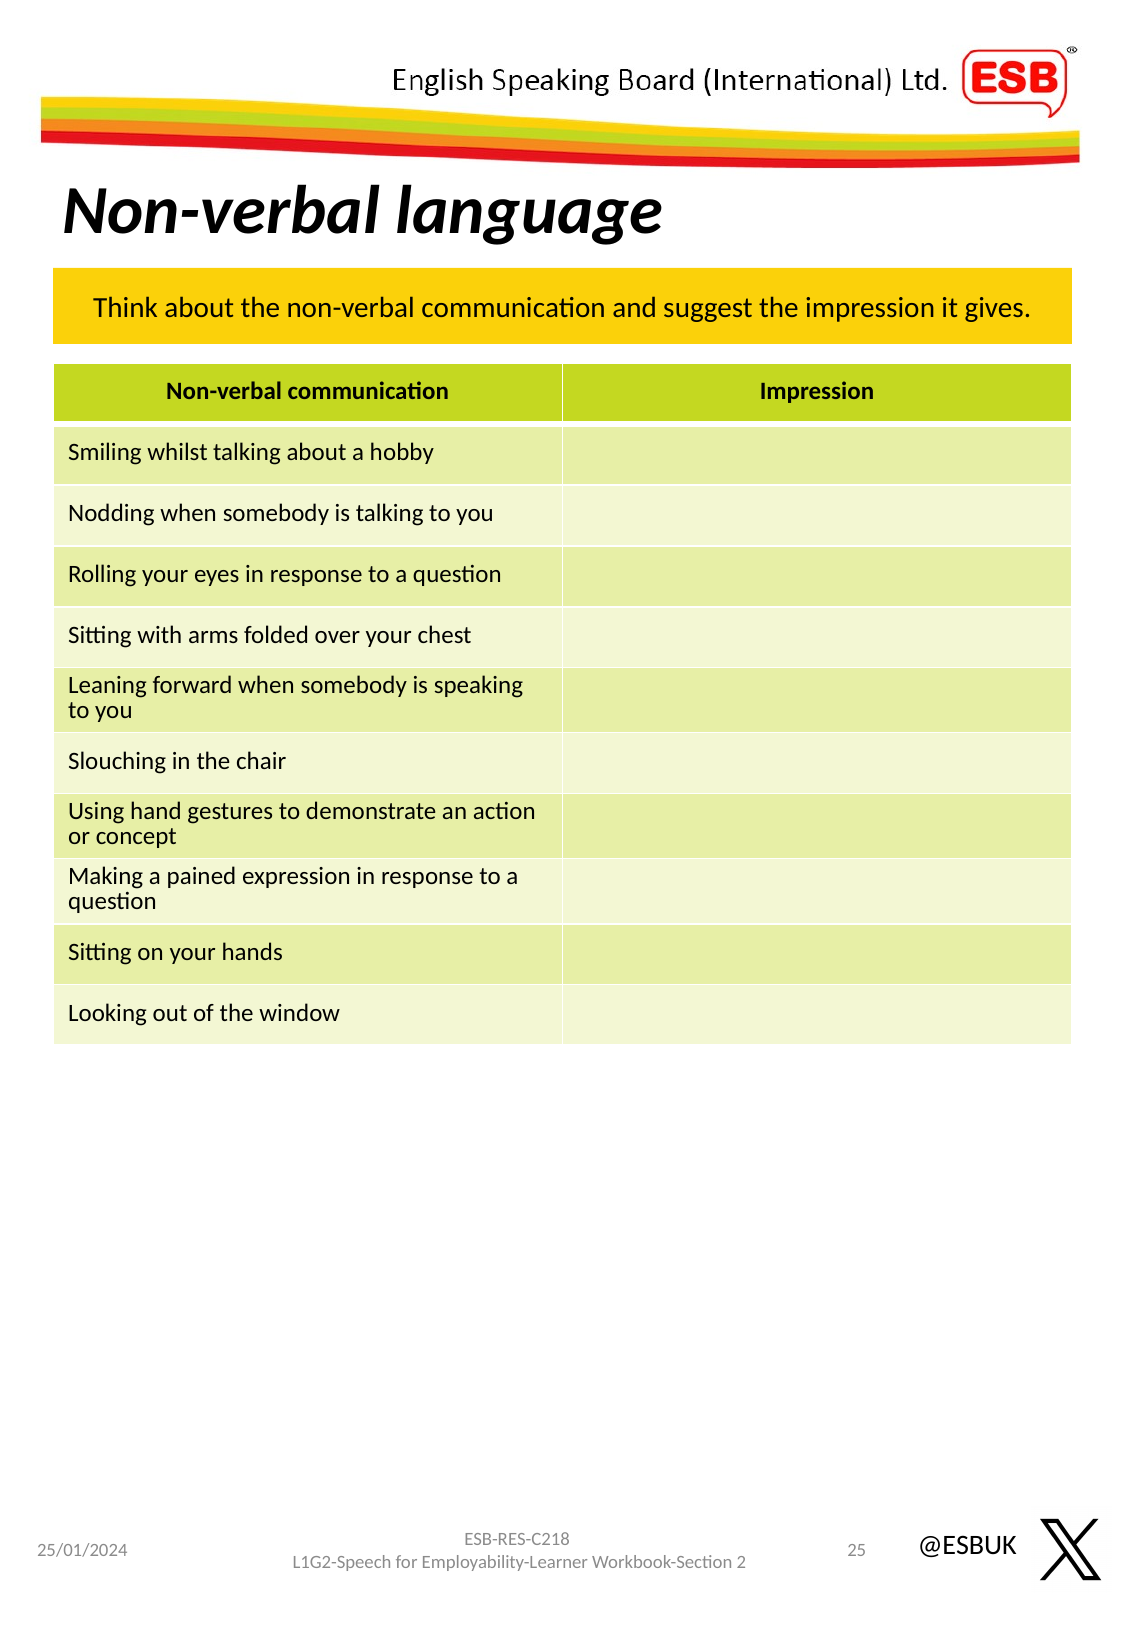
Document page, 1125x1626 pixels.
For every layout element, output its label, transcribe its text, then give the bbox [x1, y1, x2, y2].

table_header Impression [563, 364, 1071, 421]
picture [1031, 1506, 1112, 1593]
slide_number 25 [697, 1506, 882, 1593]
table_cell Nodding when somebody is talking to you [54, 486, 562, 545]
footer ESB-RES-C218 L1G2-Speech for Employability-Learner Workbook-Section 2 [275, 1506, 697, 1593]
picture [0, 1, 1125, 234]
table_cell Sitting on your hands [54, 925, 562, 984]
table_cell [563, 985, 1071, 1044]
table_cell [563, 925, 1071, 984]
table_cell [563, 486, 1071, 545]
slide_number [22, 1506, 275, 1593]
text_box Think about the non-verbal communication and suggest the impression it gives. [52, 267, 1073, 345]
table_cell Making a pained expression in response to a question [54, 859, 562, 923]
table_cell Leaning forward when somebody is speaking to you [54, 668, 562, 732]
table_cell [563, 859, 1071, 923]
table_cell Sitting with arms folded over your chest [54, 608, 562, 667]
table_cell Slouching in the chair [54, 733, 562, 793]
table_cell [563, 733, 1071, 793]
table_cell [563, 668, 1071, 732]
table_cell Using hand gestures to demonstrate an action or concept [54, 794, 562, 858]
table_cell [563, 794, 1071, 858]
table_cell Smiling whilst talking about a hobby [54, 427, 562, 484]
table_cell Looking out of the window [54, 985, 562, 1044]
table_cell [563, 427, 1071, 484]
text_box Non-verbal language [47, 163, 1067, 259]
table_header Non-verbal communication [54, 364, 562, 421]
table_cell [563, 547, 1071, 606]
table_cell Rolling your eyes in response to a question [54, 547, 562, 606]
table_cell [563, 608, 1071, 667]
